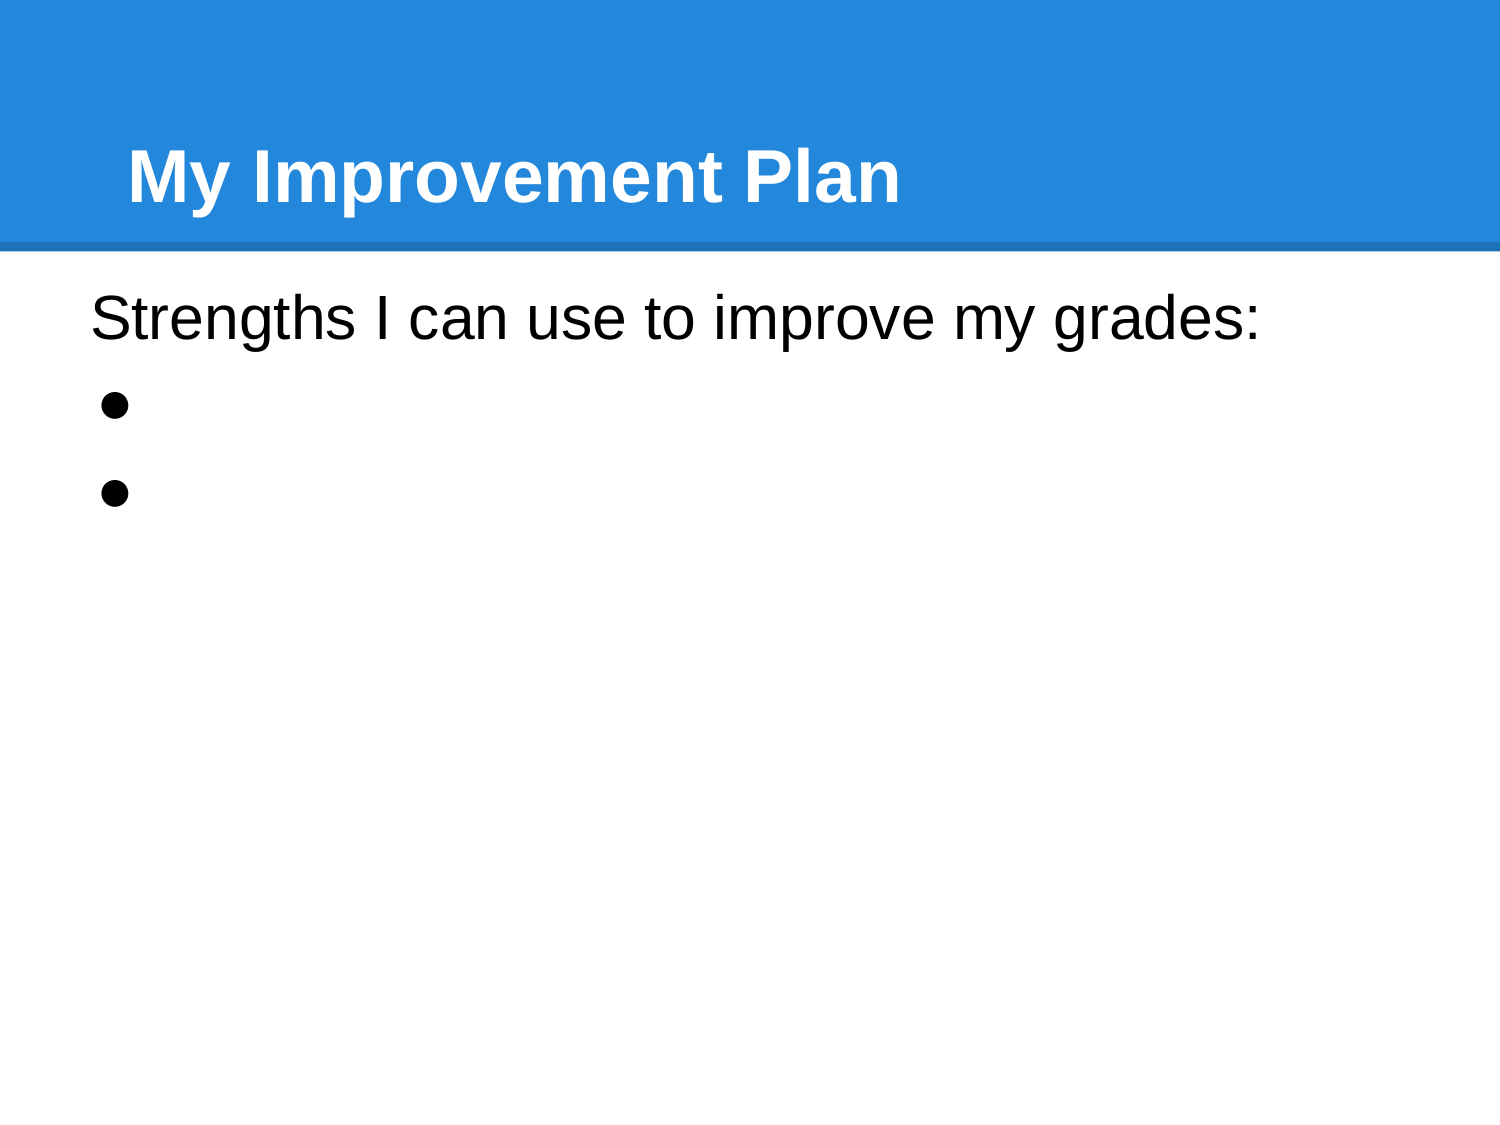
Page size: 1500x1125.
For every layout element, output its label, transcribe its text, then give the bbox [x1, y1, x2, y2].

title My Improvement Plan [75, 45, 1425, 233]
list Strengths I can use to improve my grades: [75, 262, 1425, 1078]
